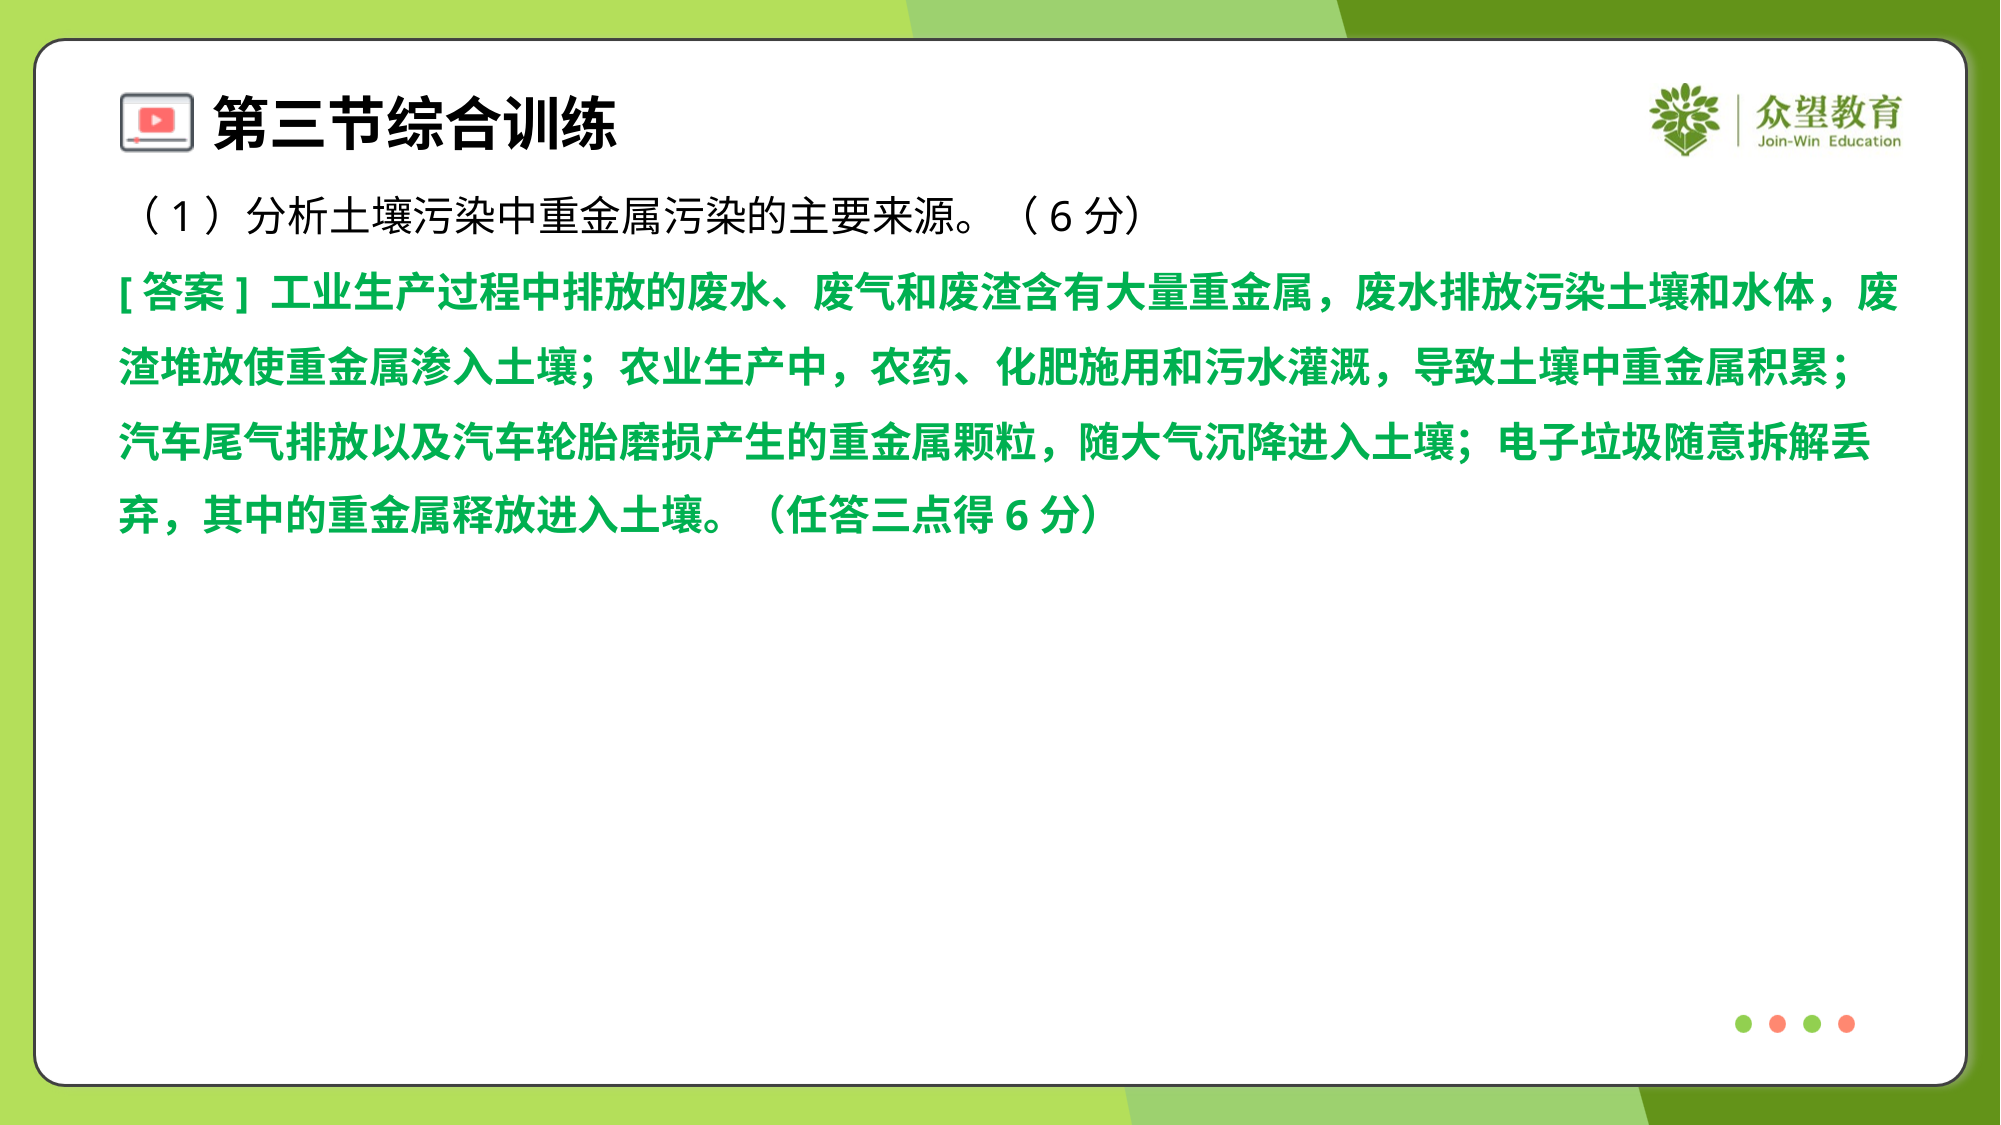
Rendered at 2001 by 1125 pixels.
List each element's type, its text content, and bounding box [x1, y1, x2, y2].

text_box （1）分析土壤污染中重金属污染的主要来源。（6分） [118, 164, 1883, 232]
text_box [答案] 工业生产过程中排放的废水、废气和废渣含有大量重金属，废水排放污染土壤和水体，废 渣堆放使重金属渗入土壤；农业生产中，农药、化肥施用和污水灌溉，导致土壤中重金属积累； 汽车尾气排放以及汽车轮胎磨损产生的重金属颗粒，随大气沉降进入土壤；电子垃圾随意拆解丢 弃，其中的重金属释放进入土壤。（任答三点得6分） [118, 240, 1883, 532]
picture [0, 0, 2000, 1125]
